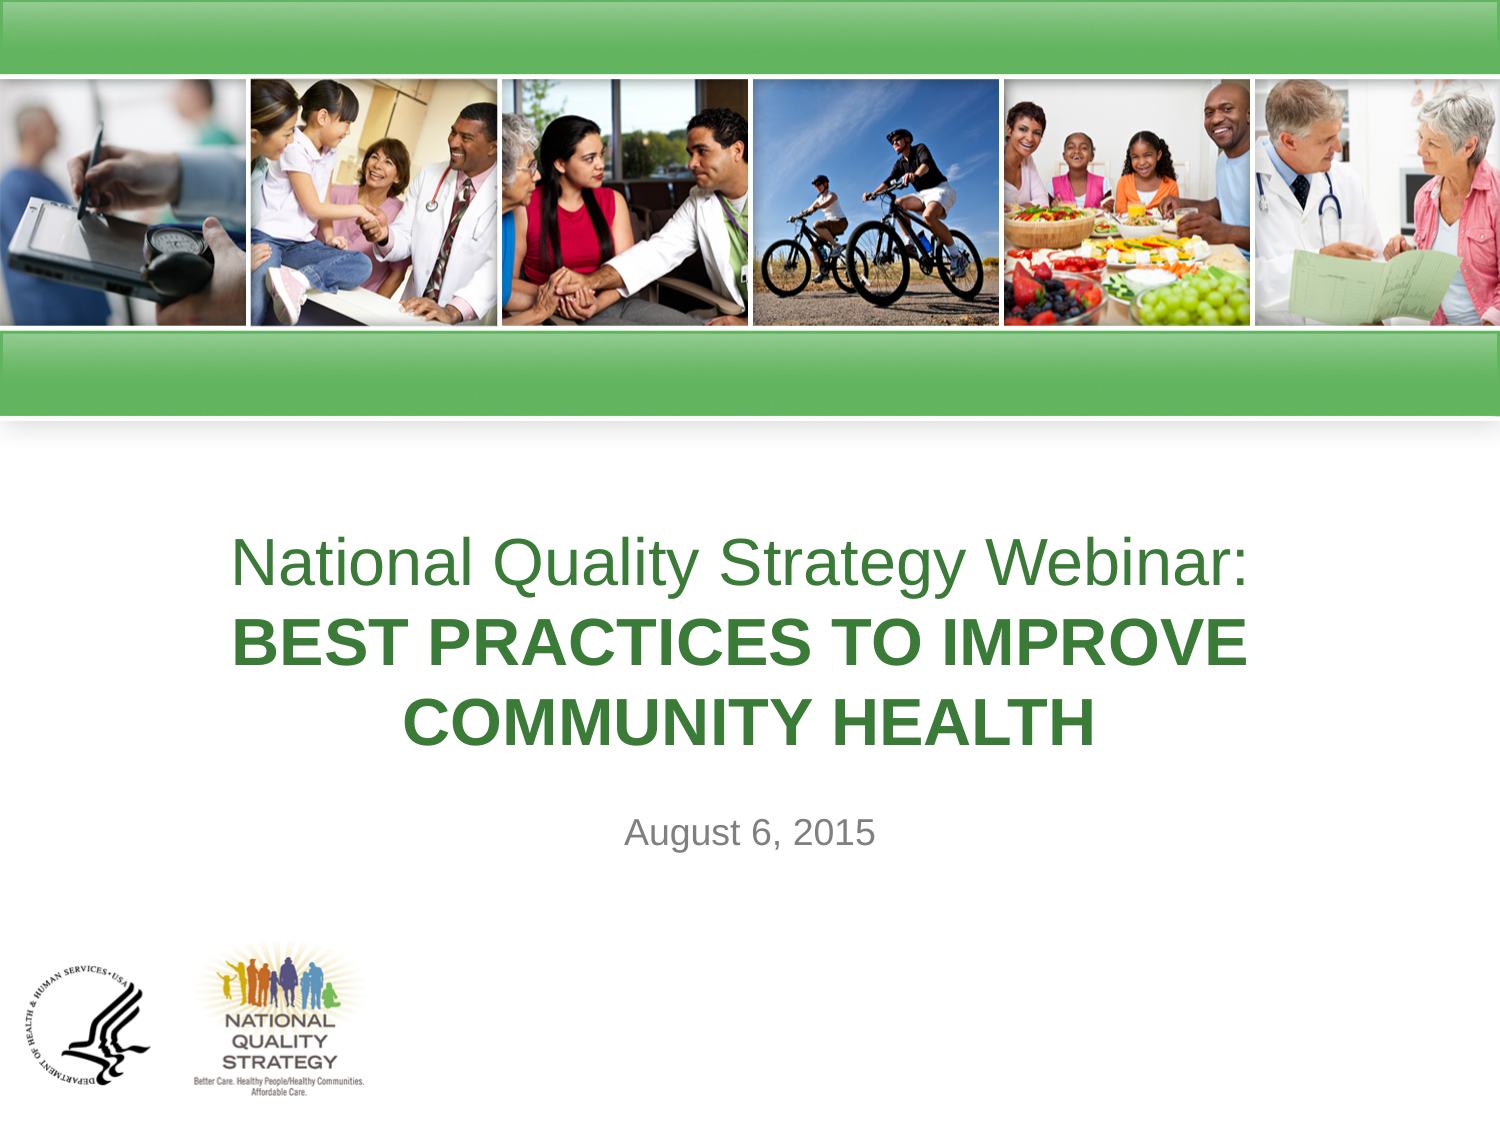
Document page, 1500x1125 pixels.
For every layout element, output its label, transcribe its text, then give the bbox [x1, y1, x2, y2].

picture [0, 0, 1500, 451]
list August 6, 2015 [225, 800, 1275, 900]
title National Quality Strategy Webinar: BEST PRACTICES TO IMPROVE COMMUNITY HEALTH [112, 477, 1388, 800]
picture [23, 940, 365, 1101]
